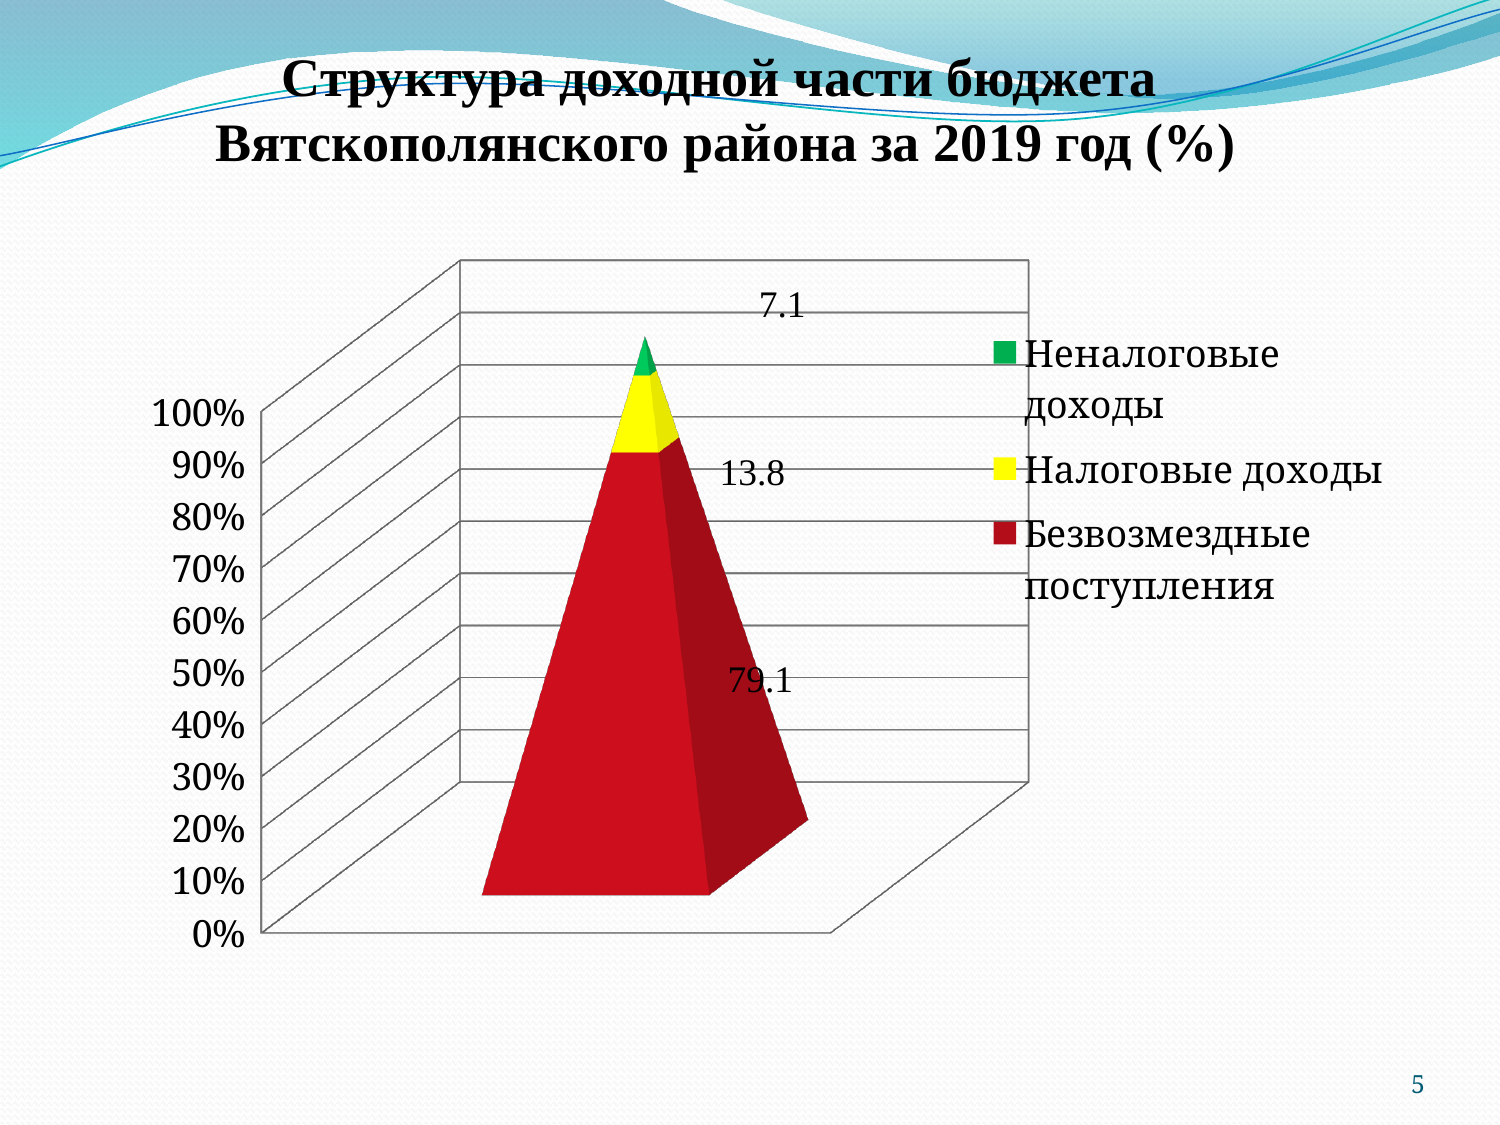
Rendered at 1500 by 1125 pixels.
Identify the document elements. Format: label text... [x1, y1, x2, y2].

chart [135, 219, 1400, 1018]
slide_number 5 [1299, 1042, 1425, 1103]
title Структура доходной части бюджета Вятскополянского района за 2019 год (%) [41, 19, 1412, 173]
